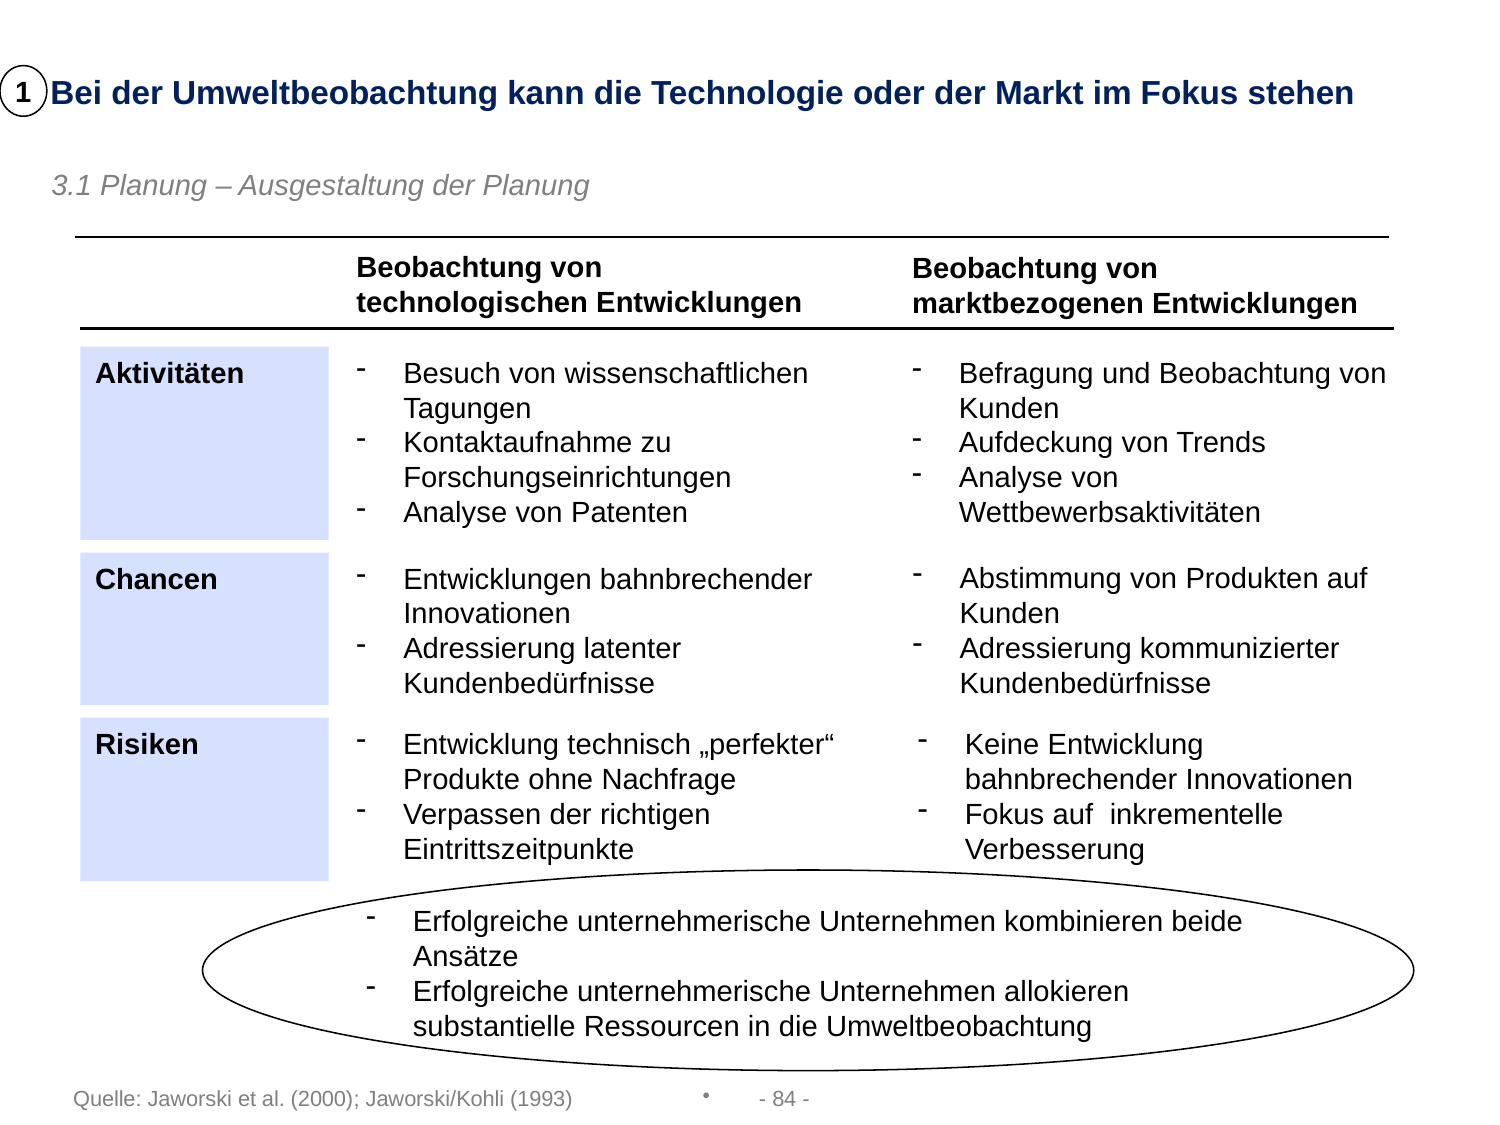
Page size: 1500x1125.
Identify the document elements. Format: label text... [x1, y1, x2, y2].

text_box [414, 870, 1202, 894]
text_box Quelle: Jaworski et al. (2000); Jaworski/Kohli (1993) [58, 1076, 588, 1118]
text_box Keine Entwicklung bahnbrechender Innovationen Fokus auf inkrementelle Verbesserung [903, 717, 1409, 873]
text_box Bei der Umweltbeobachtung kann die Technologie oder der Markt im Fokus stehen [35, 63, 1433, 119]
text_box Befragung und Beobachtung von Kunden Aufdeckung von Trends Analyse von Wettbewerbsaktivitäten [897, 346, 1414, 537]
slide_number - 84 - [599, 1077, 913, 1125]
text_box Risiken [78, 716, 331, 883]
text_box Erfolgreiche unternehmerische Unternehmen kombinieren beide Ansätze Erfolgreiche unternehmerische Unternehmen allokieren substantielle Ressourcen in die Umweltbeobachtung [351, 894, 1315, 1050]
text_box 3.1 Planung – Ausgestaltung der Planung [36, 159, 606, 209]
text_box Entwicklung technisch „perfekter“ Produkte ohne Nachfrage Verpassen der richtigen Eintrittszeitpunkte [341, 717, 872, 873]
text_box Entwicklungen bahnbrechender Innovationen Adressierung latenter Kundenbedürfnisse [341, 552, 872, 708]
text_box [202, 904, 351, 1037]
text_box Besuch von wissenschaftlichen Tagungen Kontaktaufnahme zu Forschungseinrichtungen Analyse von Patenten [341, 346, 857, 537]
text_box Beobachtung von technologischen Entwicklungen [341, 246, 835, 326]
text_box Abstimmung von Produkten auf Kunden Adressierung kommunizierter Kundenbedürfnisse [897, 551, 1407, 707]
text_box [0, 65, 51, 118]
text_box Aktivitäten [78, 344, 331, 542]
text_box Chancen [78, 550, 331, 707]
text_box Beobachtung von marktbezogenen Entwicklungen [897, 242, 1390, 327]
text_box [440, 1050, 1176, 1071]
text_box [1315, 915, 1414, 1026]
